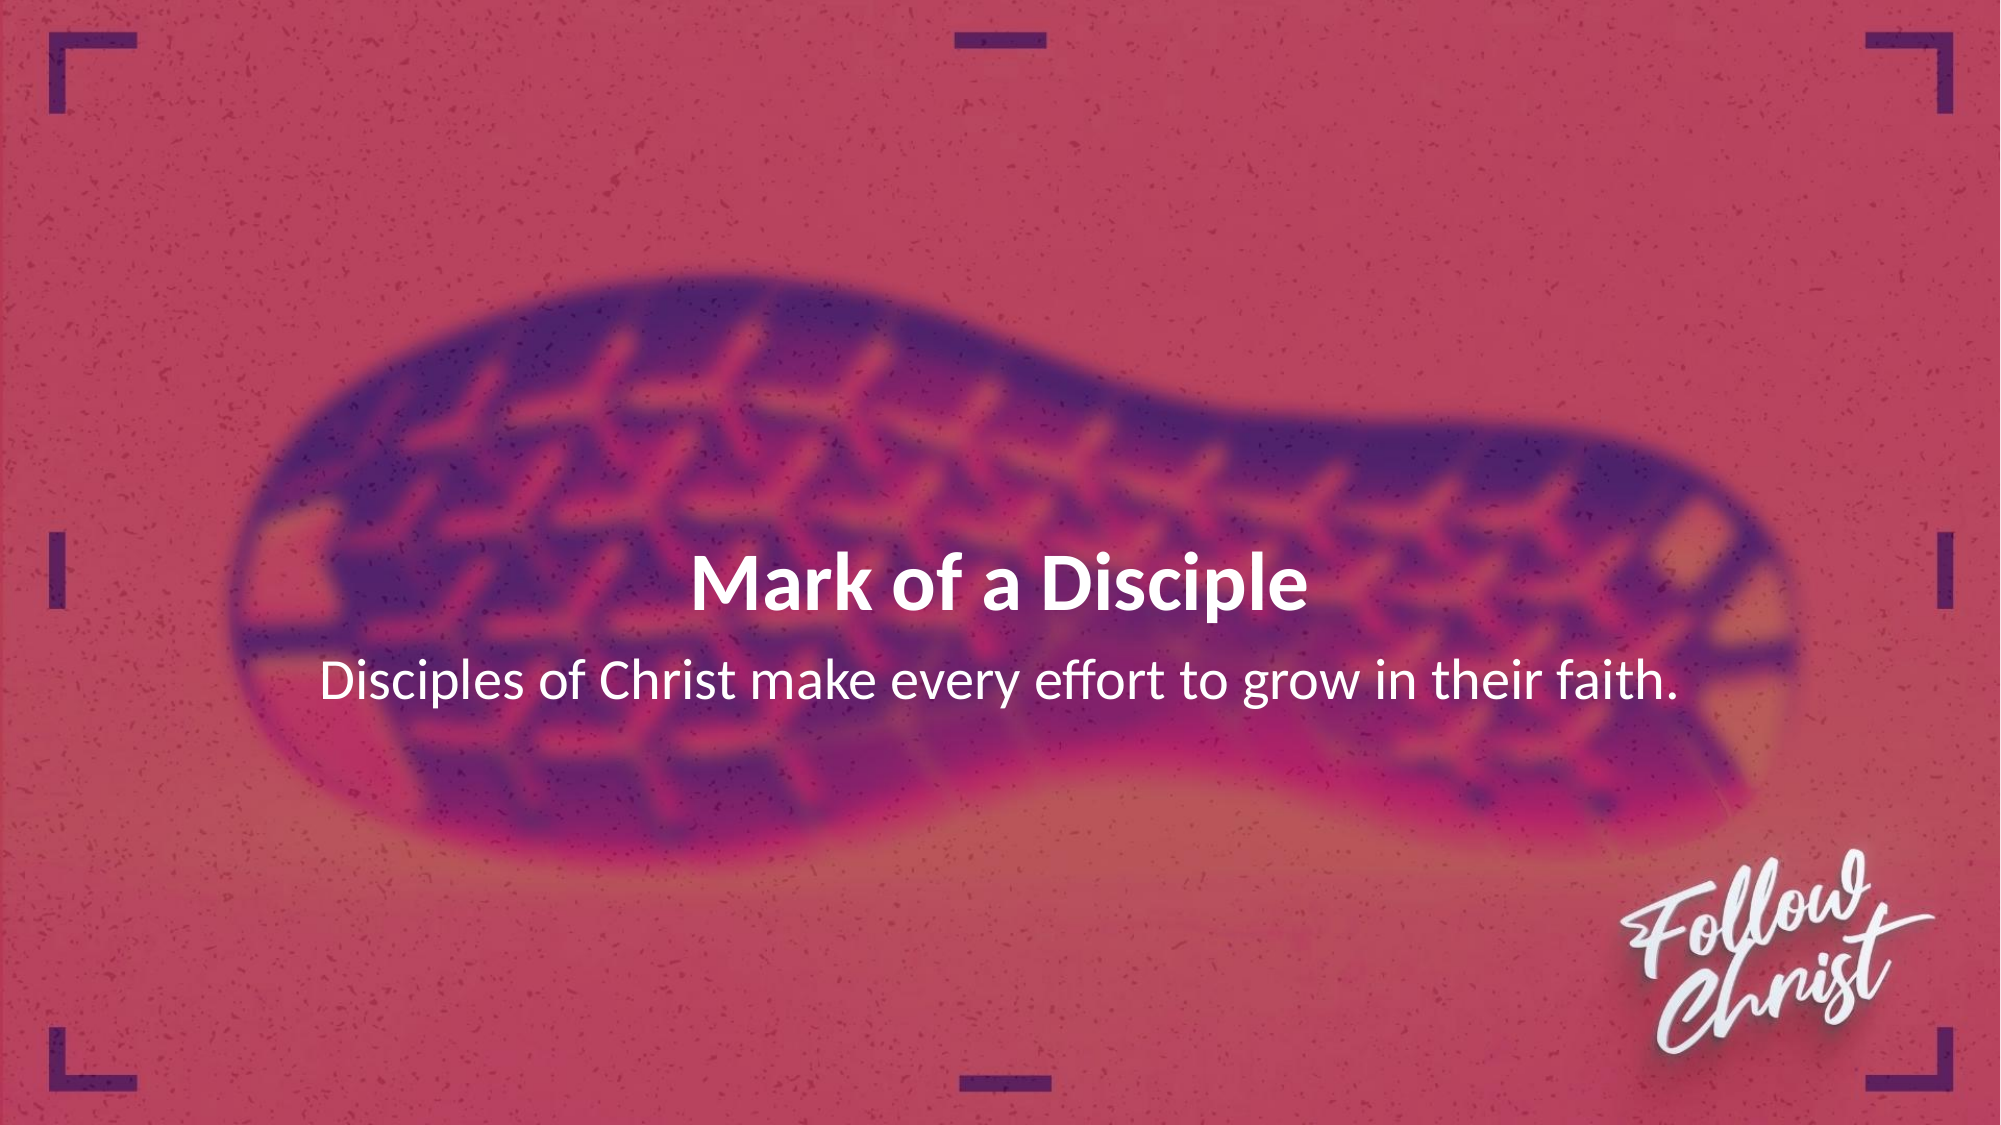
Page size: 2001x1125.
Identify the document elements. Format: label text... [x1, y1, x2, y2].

list Mark of a Disciple Disciples of Christ make every effort to grow in their faith. [137, 299, 1863, 1014]
picture [0, 0, 2001, 1125]
